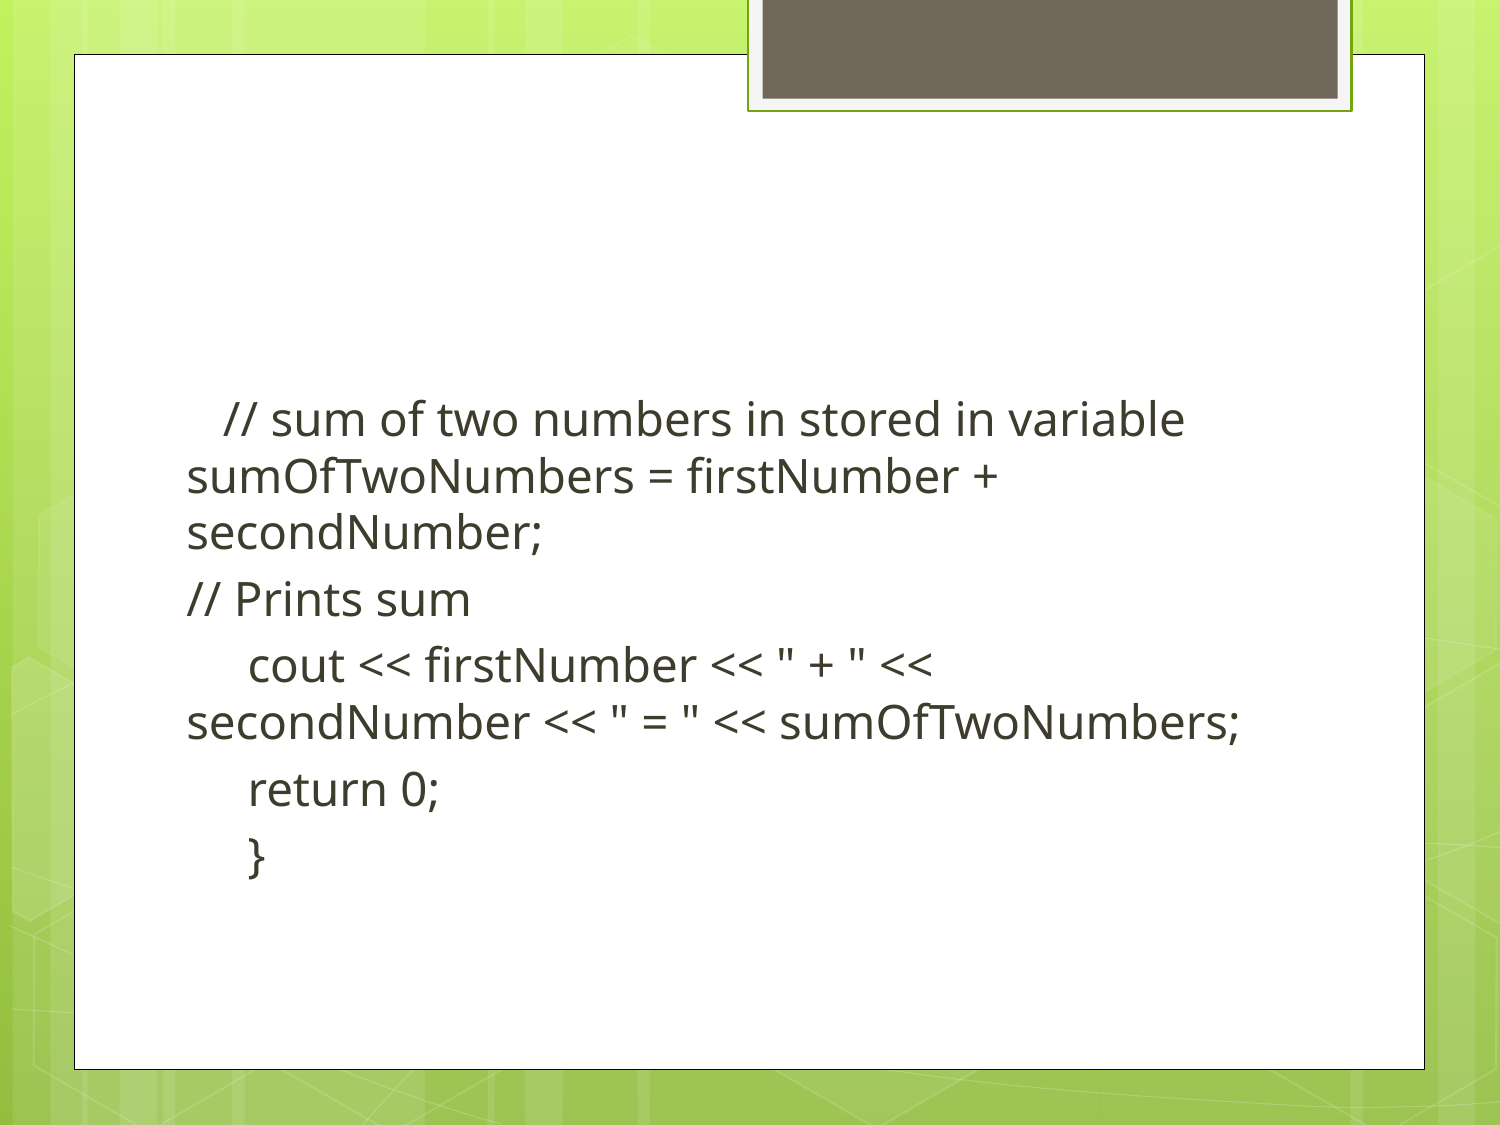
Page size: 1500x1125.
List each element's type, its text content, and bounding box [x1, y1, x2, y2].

list // sum of two numbers in stored in variable sumOfTwoNumbers = firstNumber + secondNumber; // Prints sum cout << firstNumber << " + " << secondNumber << " = " << sumOfTwoNumbers; return 0; } [171, 381, 1283, 957]
